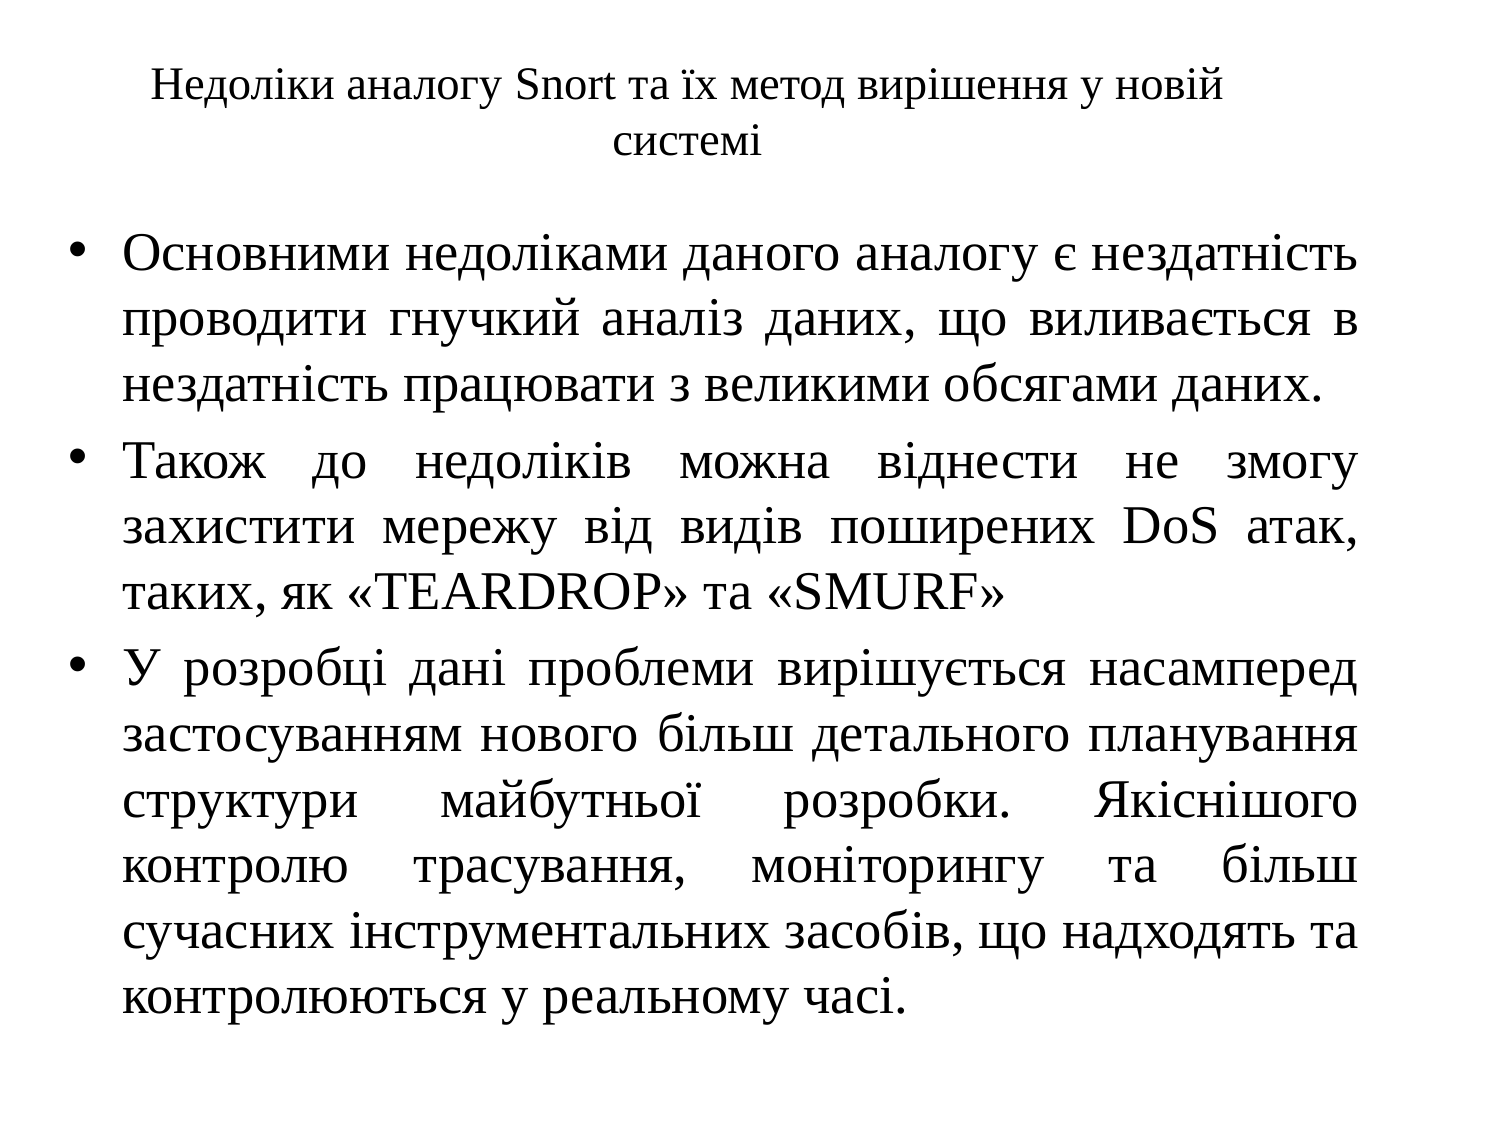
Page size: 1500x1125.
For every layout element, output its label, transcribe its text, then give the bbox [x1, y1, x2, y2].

list Основними недоліками даного аналогу є нездатність проводити гнучкий аналіз даних, що виливається в нездатність працювати з великими обсягами даних. Також до недоліків можна віднести не змогу захистити мережу від видів поширених DoS атак, таких, як «TEARDROP» та «SMURF» У розробці дані проблеми вирішується насамперед застосуванням нового більш детального планування структури майбутньої розробки. Якіснішого контролю трасування, моніторингу та більш сучасних інструментальних засобів, що надходять та контролюються у реальному часі. [53, 208, 1376, 1071]
title Недоліки аналогу Snort та їх метод вирішення у новій системі [75, 45, 1300, 173]
